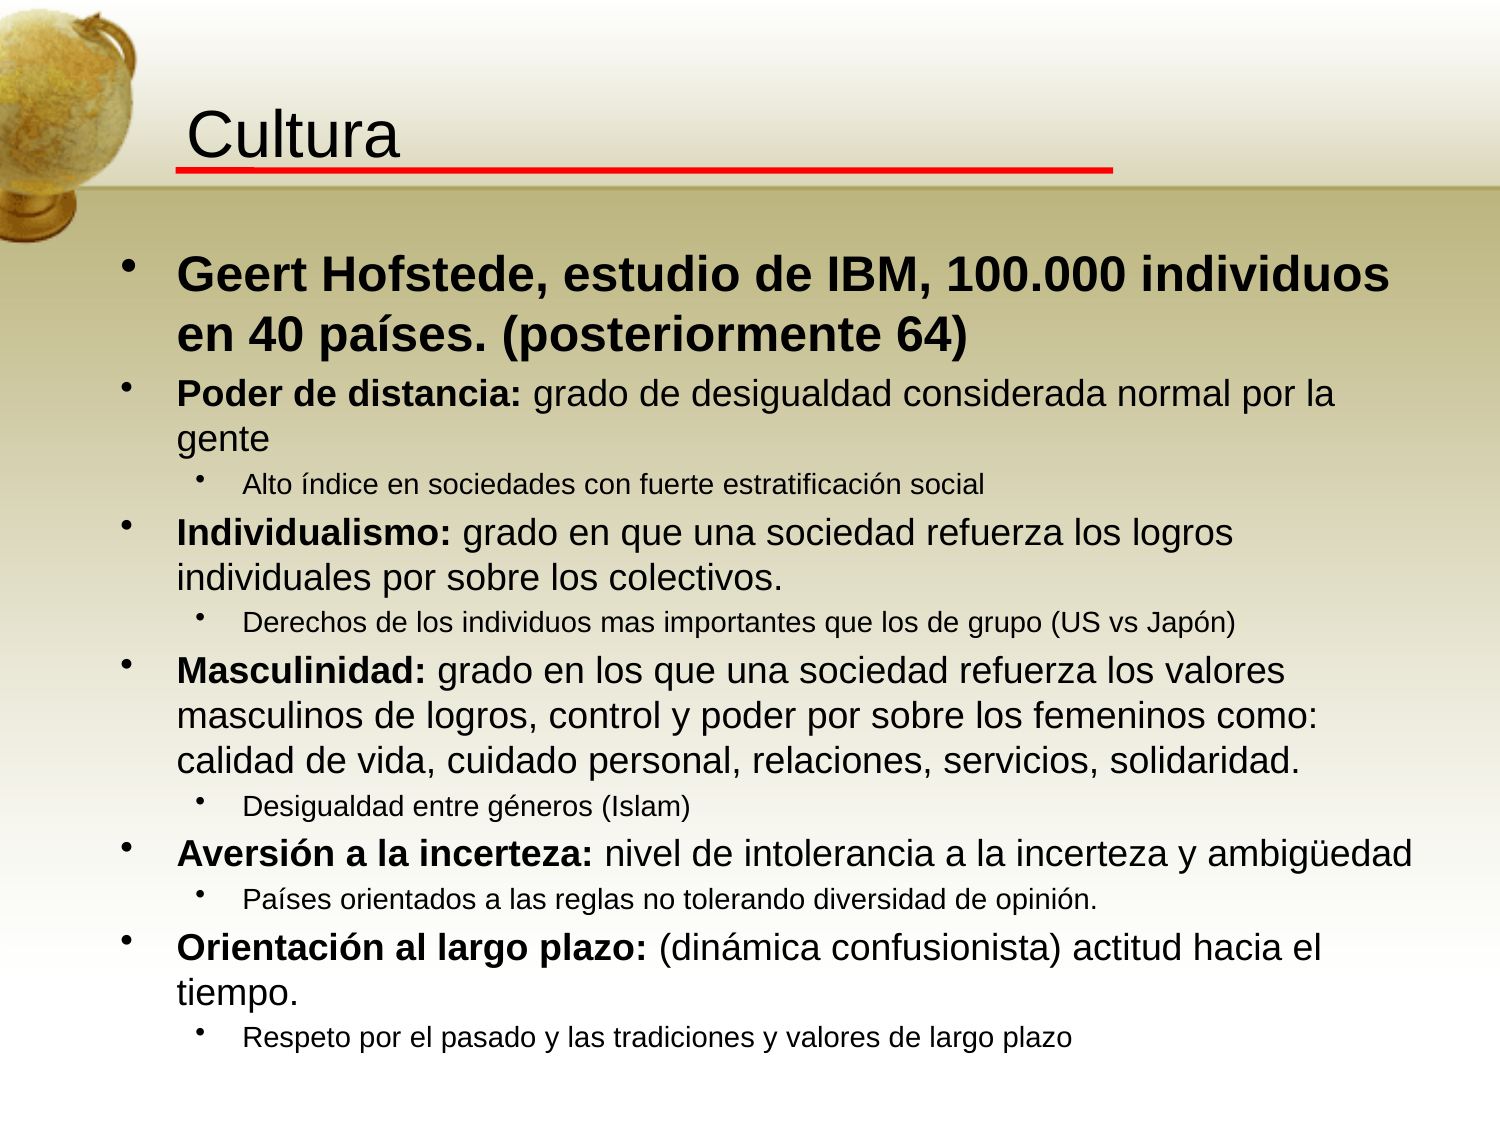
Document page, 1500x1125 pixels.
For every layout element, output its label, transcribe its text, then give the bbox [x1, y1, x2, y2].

title Cultura [170, 36, 1436, 179]
list Geert Hofstede, estudio de IBM, 100.000 individuos en 40 países. (posteriormente 64) Poder de distancia: grado de desigualdad considerada normal por la gente Alto índice en sociedades con fuerte estratificación social Individualismo: grado en que una sociedad refuerza los logros individuales por sobre los colectivos. Derechos de los individuos mas importantes que los de grupo (US vs Japón) Masculinidad: grado en los que una sociedad refuerza los valores masculinos de logros, control y poder por sobre los femeninos como: calidad de vida, cuidado personal, relaciones, servicios, solidaridad. Desigualdad entre géneros (Islam) Aversión a la incerteza: nivel de intolerancia a la incerteza y ambigüedad Países orientados a las reglas no tolerando diversidad de opinión. Orientación al largo plazo: (dinámica confusionista) actitud hacia el tiempo. Respeto por el pasado y las tradiciones y valores de largo plazo [105, 234, 1454, 1091]
picture [0, 0, 1500, 1125]
